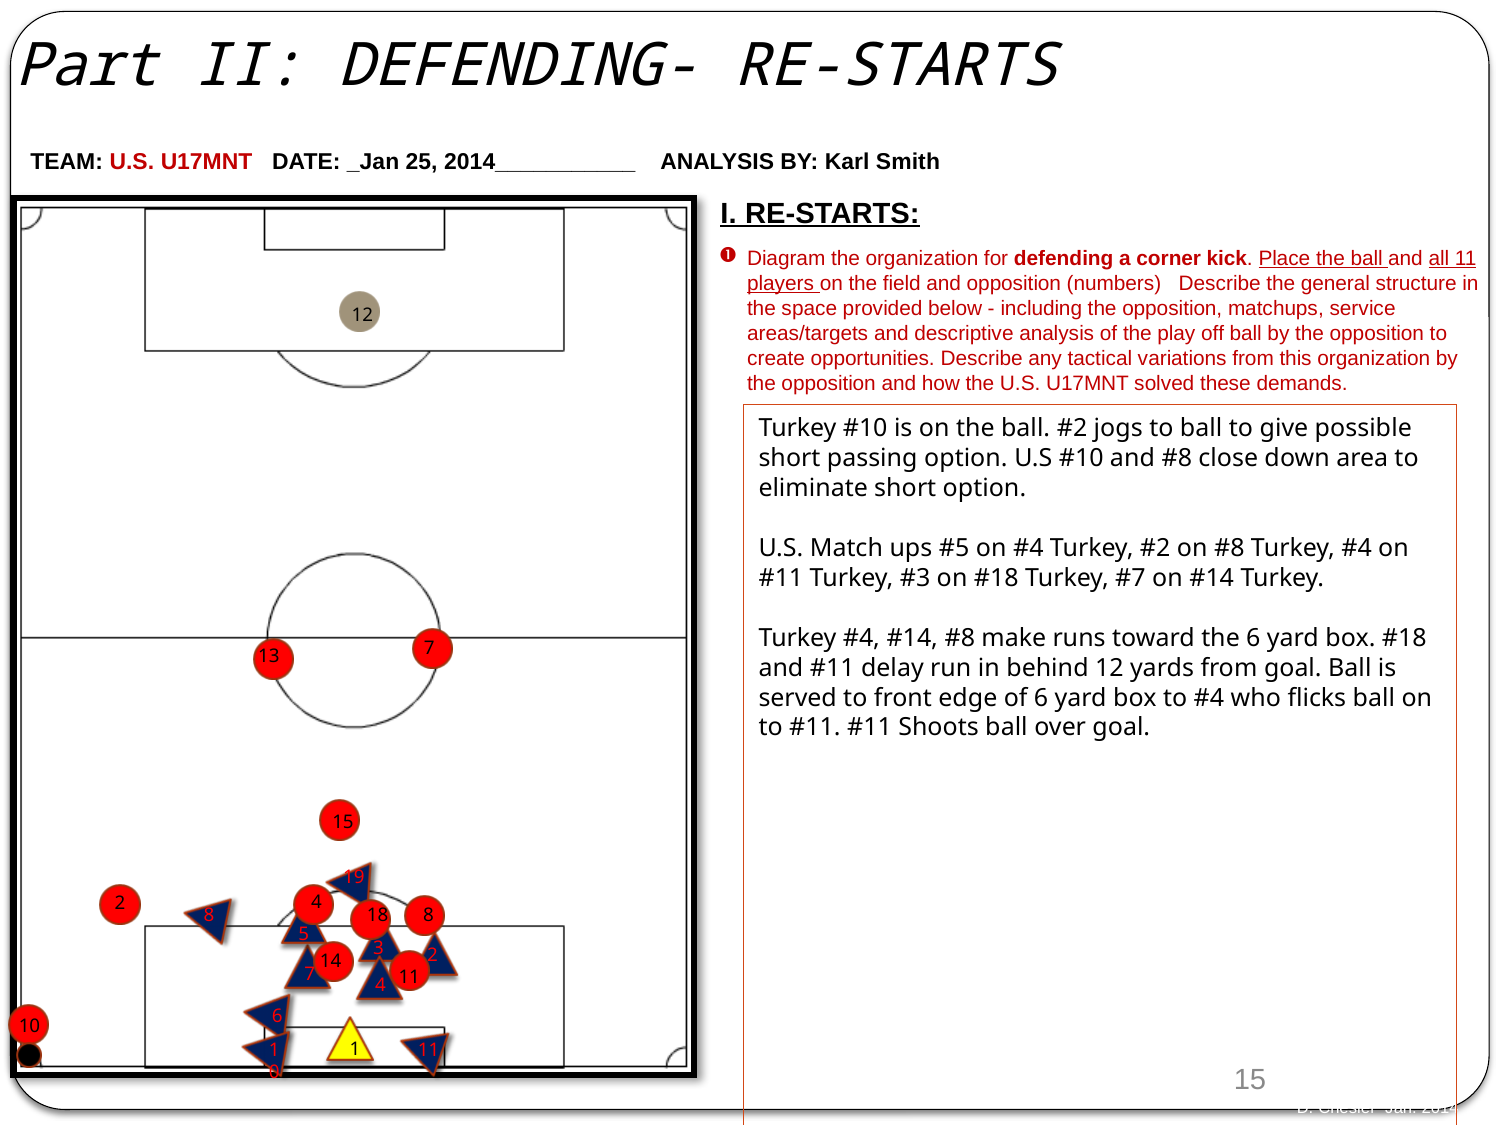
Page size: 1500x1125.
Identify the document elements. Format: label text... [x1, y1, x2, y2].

text_box Turkey #10 is on the ball. #2 jogs to ball to give possible short passing option. U.S #10 and #8 close down area to eliminate short option. U.S. Match ups #5 on #4 Turkey, #2 on #8 Turkey, #4 on #11 Turkey, #3 on #18 Turkey, #7 on #14 Turkey. Turkey #4, #14, #8 make runs toward the 6 yard box. #18 and #11 delay run in behind 12 yards from goal. Ball is served to front edge of 6 yard box to #4 who flicks ball on to #11. #11 Shoots ball over goal. [743, 404, 1457, 1125]
text_box D. Chesler Jan. 2014 [1457, 1089, 1500, 1124]
picture [8, 201, 692, 1086]
text_box Diagram the organization for defending a corner kick. Place the ball and all 11 players on the field and opposition (numbers) Describe the general structure in the space provided below - including the opposition, matchups, service areas/targets and descriptive analysis of the play off ball by the opposition to create opportunities. Describe any tactical variations from this organization by the opposition and how the U.S. U17MNT solved these demands. [704, 237, 1500, 428]
text_box TEAM: U.S. U17MNT DATE: _Jan 25, 2014___________ ANALYSIS BY: Karl Smith [15, 139, 1334, 182]
text_box I. RE-STARTS: [705, 186, 1074, 237]
title Part II: DEFENDING- RE-STARTS [0, 0, 1351, 113]
